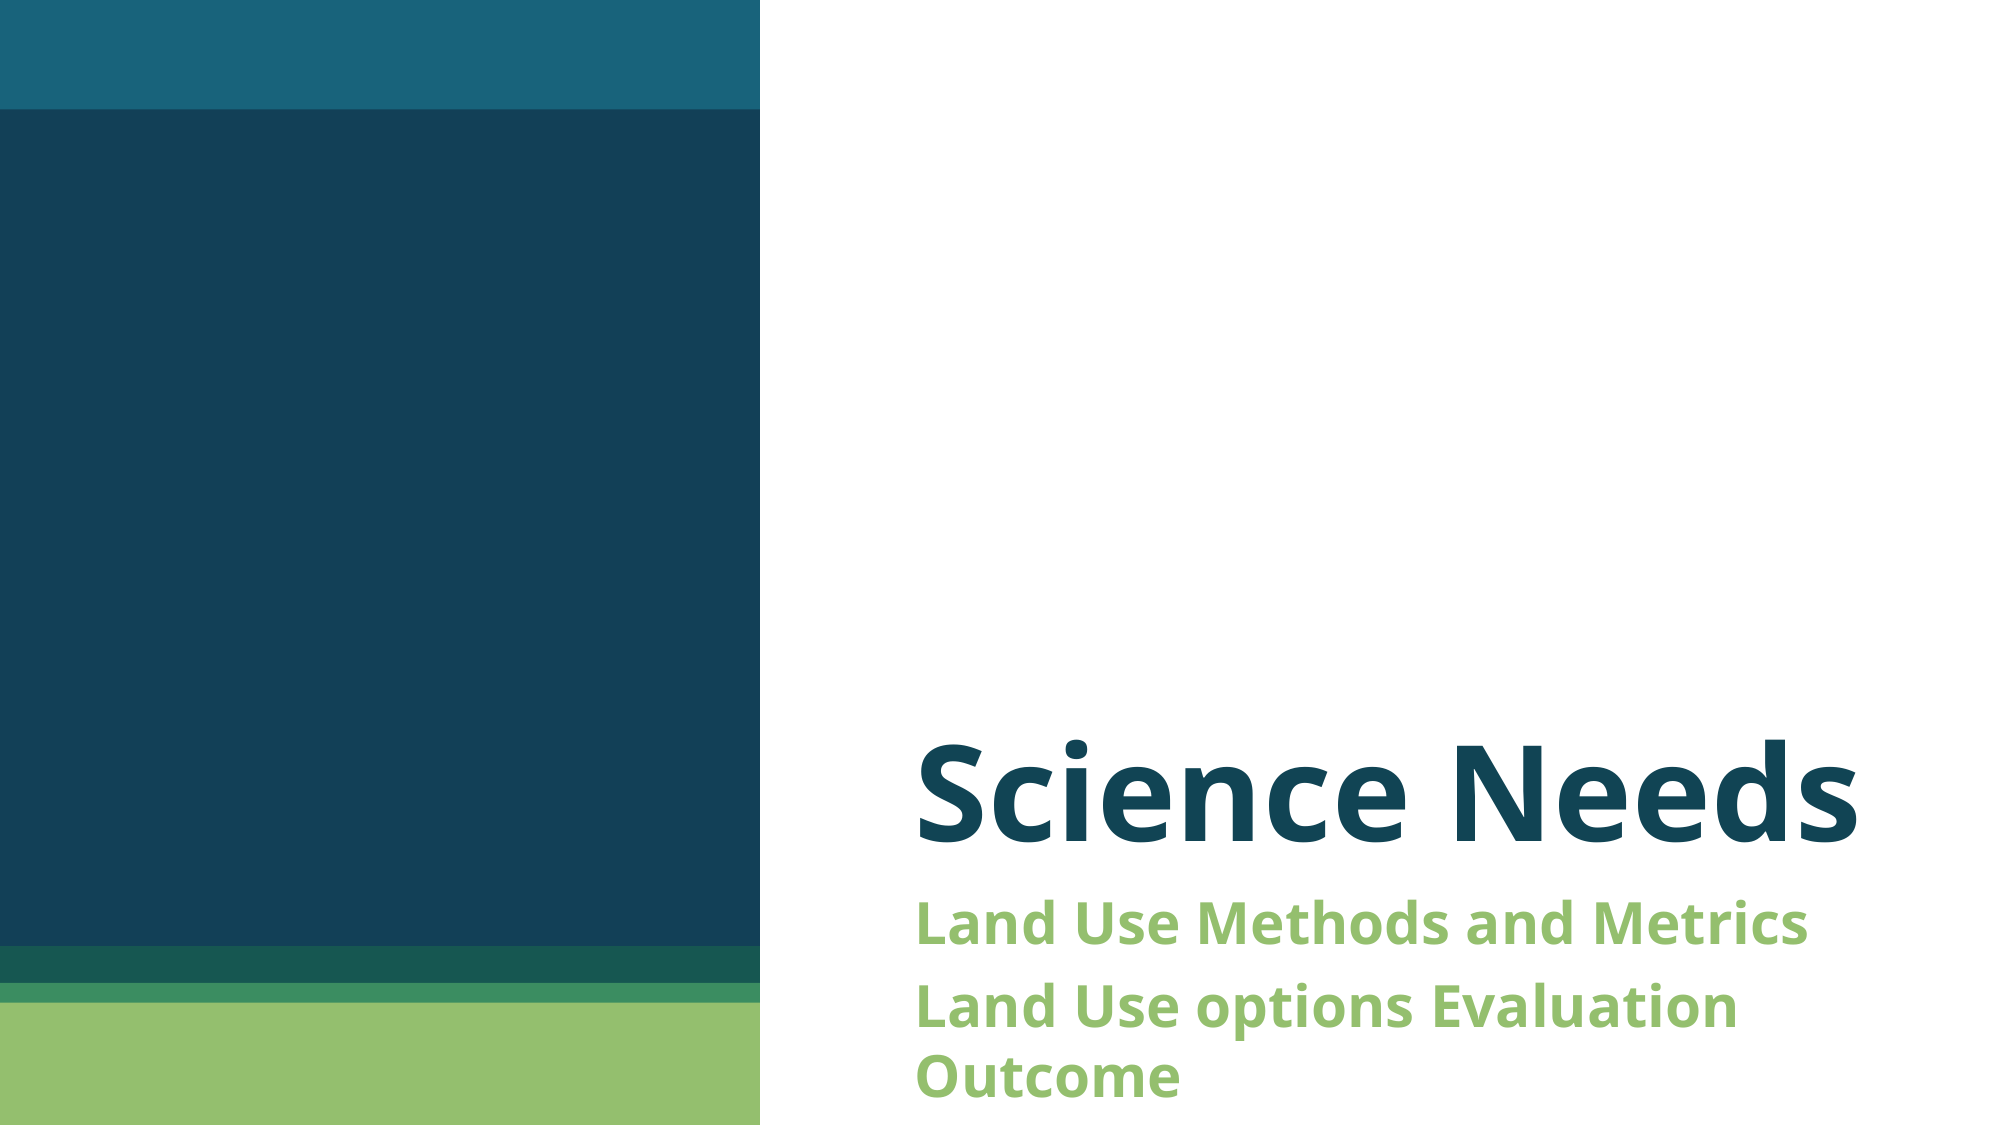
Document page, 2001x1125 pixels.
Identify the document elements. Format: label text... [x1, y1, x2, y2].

subtitle Land Use Methods and Metrics Land Use options Evaluation Outcome [899, 871, 1886, 1043]
title Science Needs [899, 629, 1886, 871]
